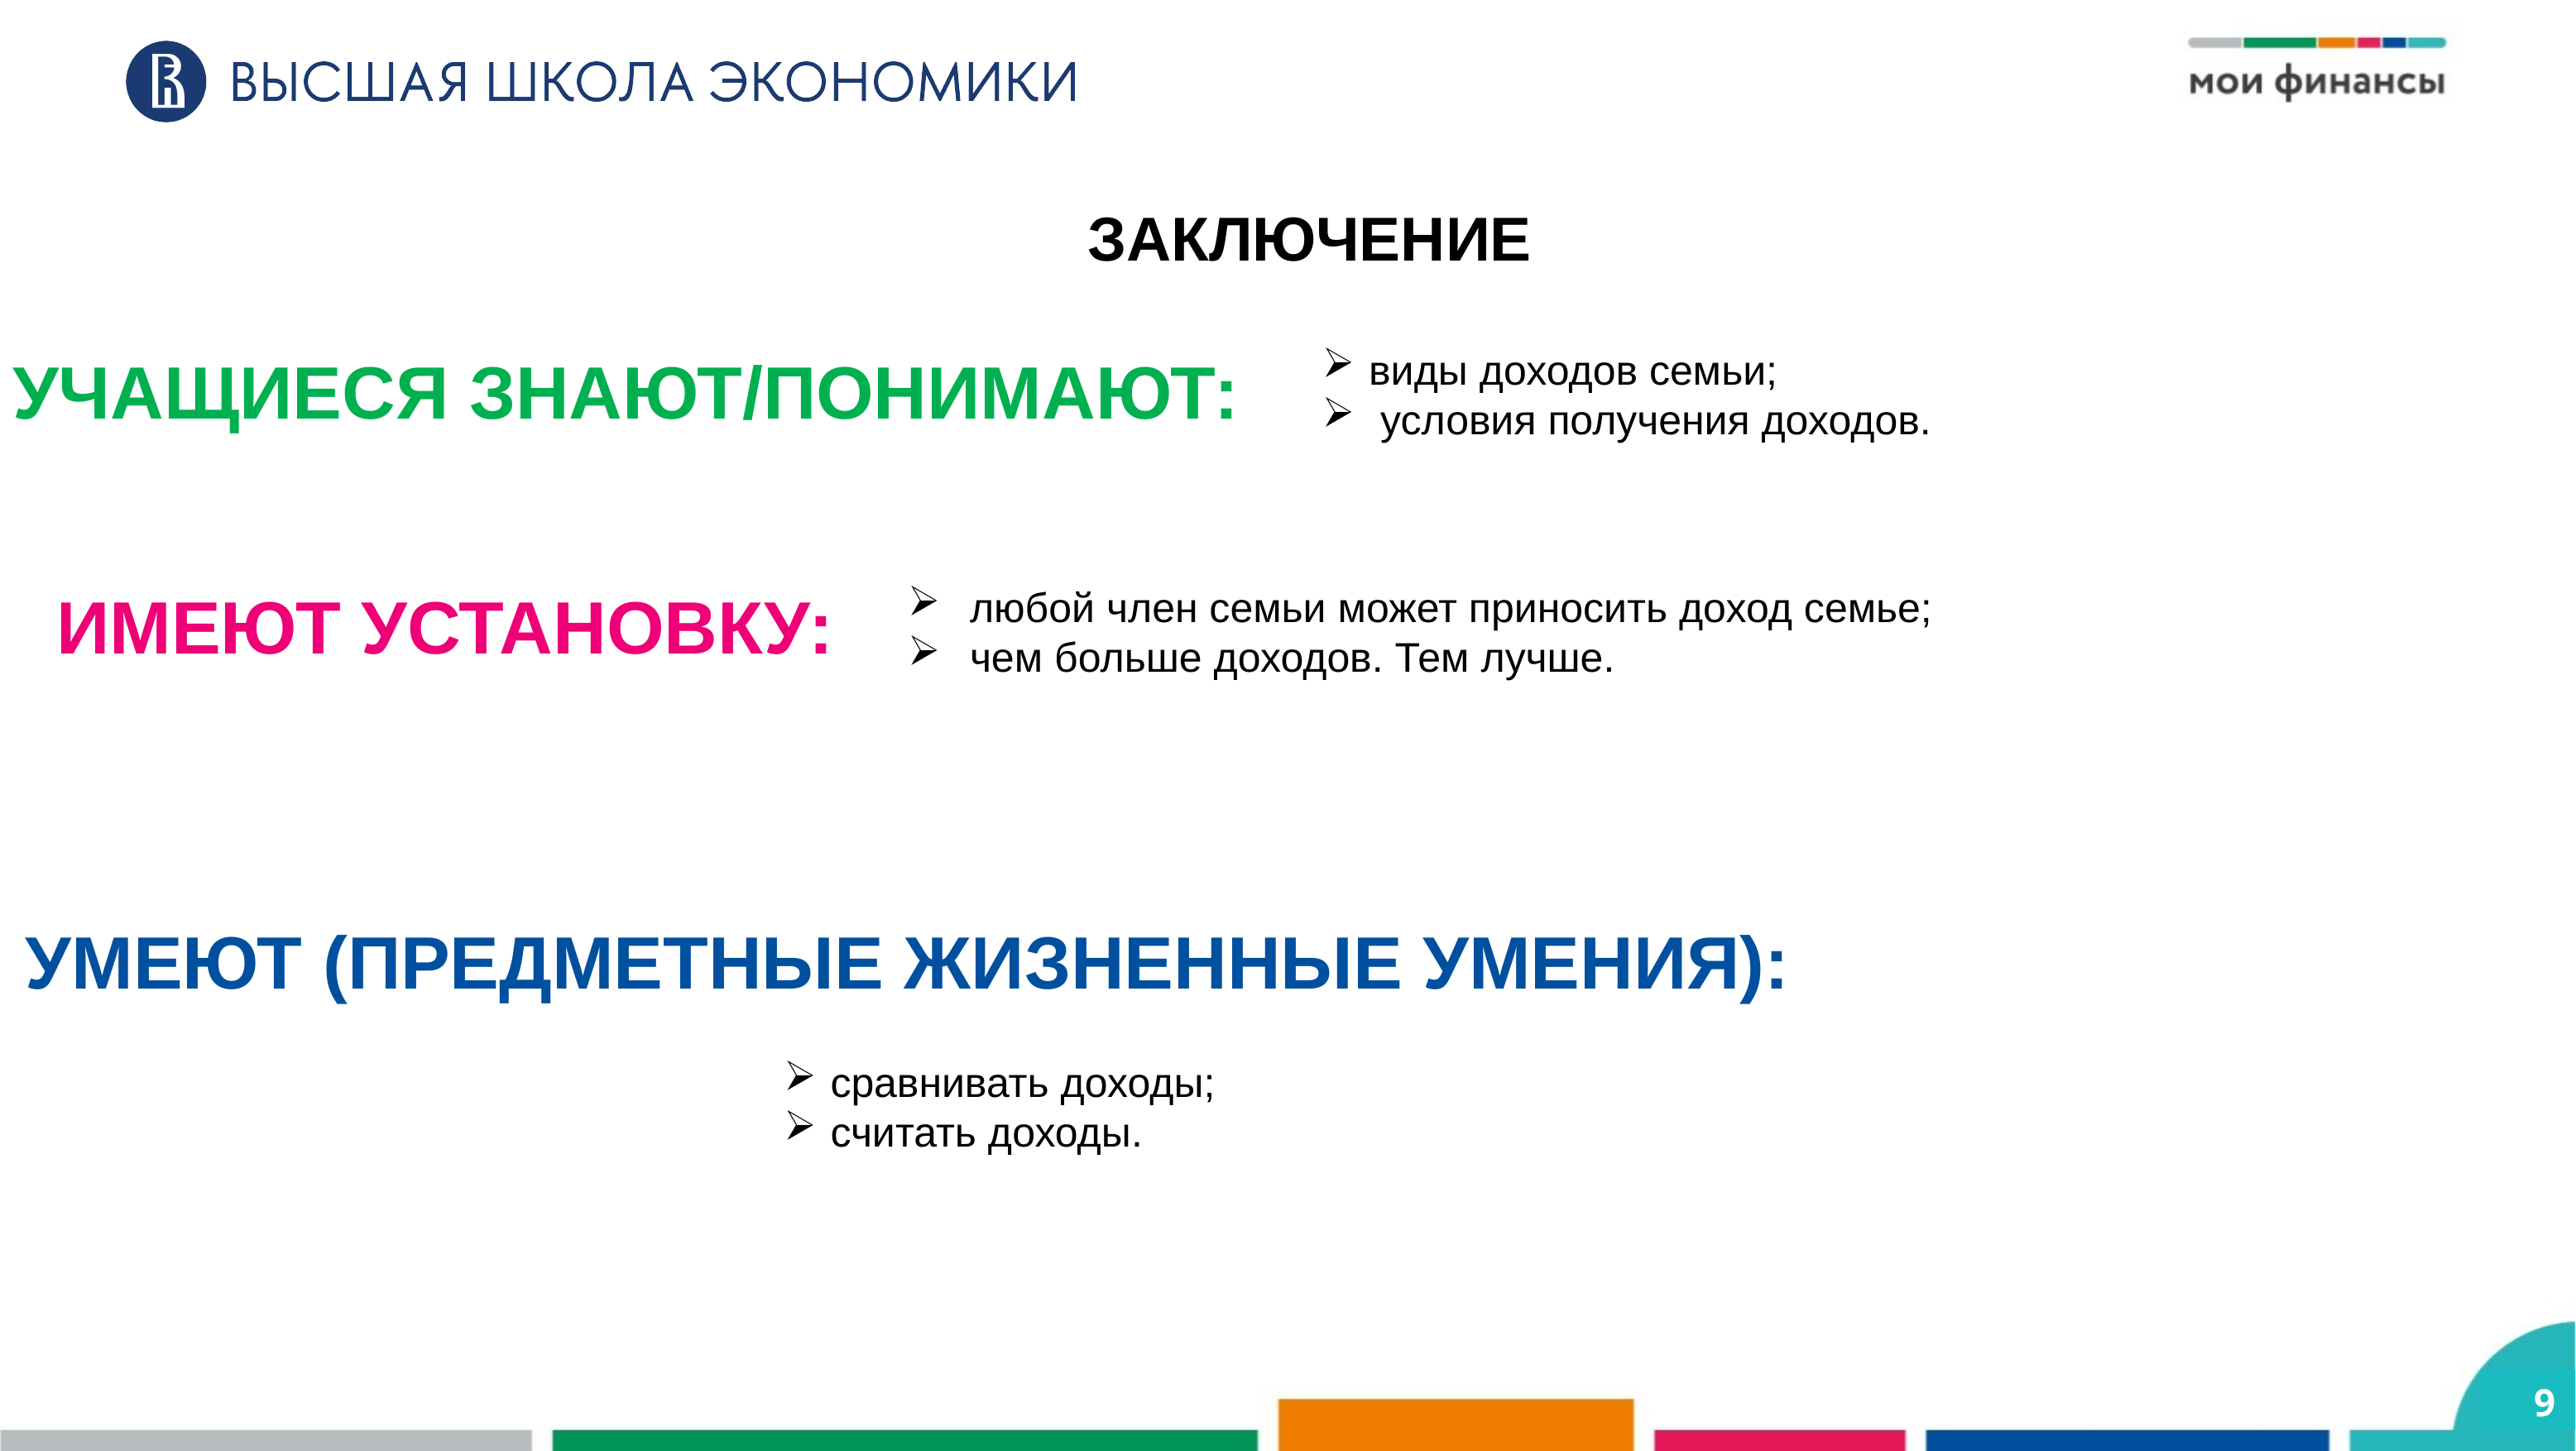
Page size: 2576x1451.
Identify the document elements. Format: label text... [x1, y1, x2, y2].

picture [0, 0, 2576, 332]
text_box 9 [2480, 1368, 2576, 1430]
text_box виды доходов семьи; условия получения доходов. [1309, 331, 2576, 455]
text_box любой член семьи может приносить доход семье; чем больше доходов. Тем лучше. [895, 568, 2451, 693]
text_box УЧАЩИЕСЯ ЗНАЮТ/ПОНИМАЮТ: [0, 332, 1309, 447]
text_box ИМЕЮТ УСТАНОВКУ: [44, 567, 1747, 682]
text_box ЗАКЛЮЧЕНИЕ [44, 189, 2576, 284]
picture [0, 447, 2576, 1451]
text_box сравнивать доходы; считать доходы. [764, 1043, 2363, 1168]
text_box УМЕЮТ (ПРЕДМЕТНЫЕ ЖИЗНЕННЫЕ УМЕНИЯ): [0, 902, 1803, 1017]
